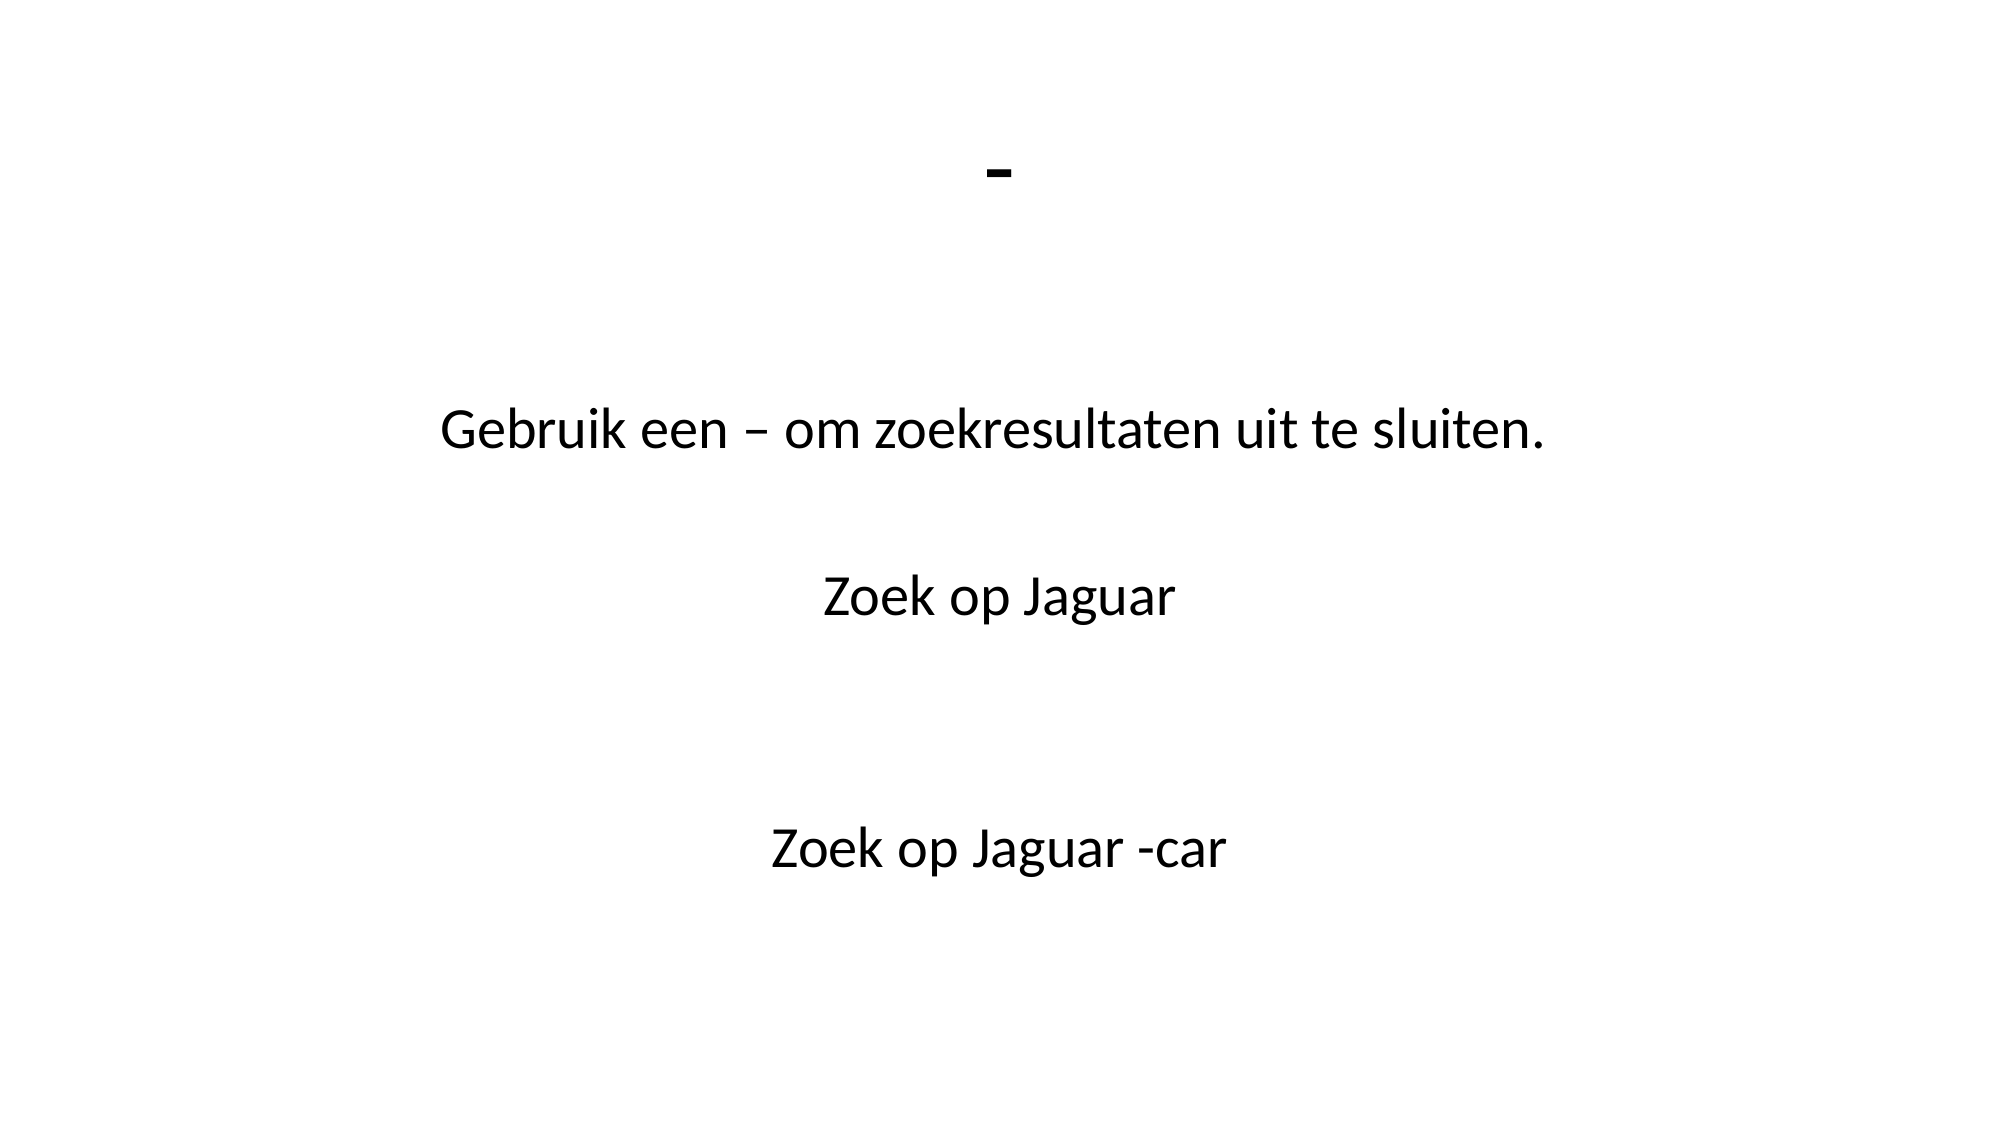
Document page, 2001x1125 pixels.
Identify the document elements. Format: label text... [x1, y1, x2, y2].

title - [137, 59, 1863, 278]
list Gebruik een – om zoekresultaten uit te sluiten. Zoek op Jaguar Zoek op Jaguar -car [137, 299, 1863, 1014]
